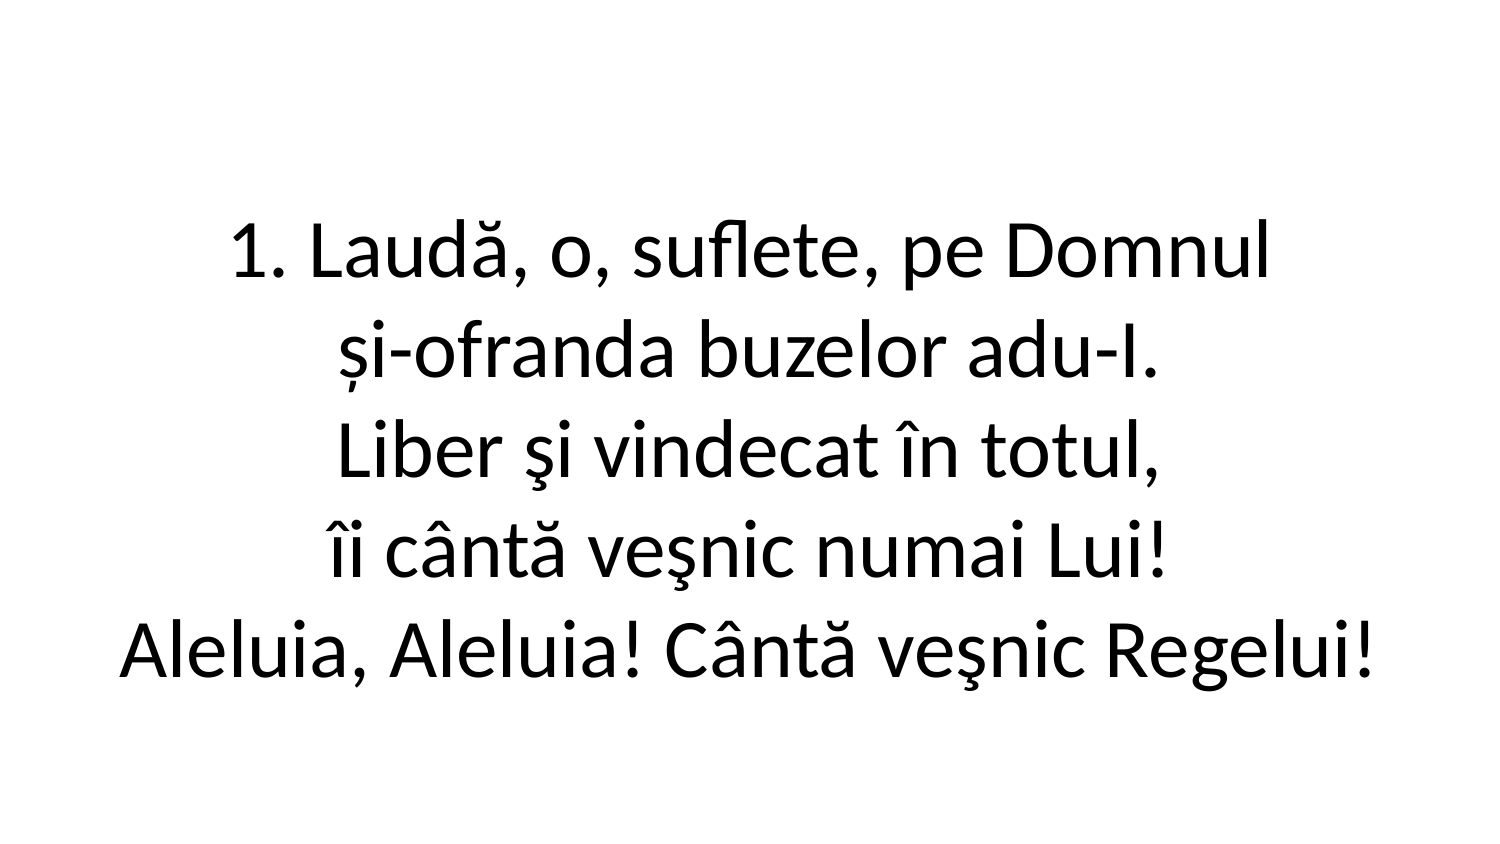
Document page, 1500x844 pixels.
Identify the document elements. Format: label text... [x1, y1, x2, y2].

text_box 1. Laudă, o, suflete, pe Domnul și-ofranda buzelor adu-I. Liber şi vindecat în totul, îi cântă veşnic numai Lui! Aleluia, Aleluia! Cântă veşnic Regelui! [104, 142, 1396, 702]
